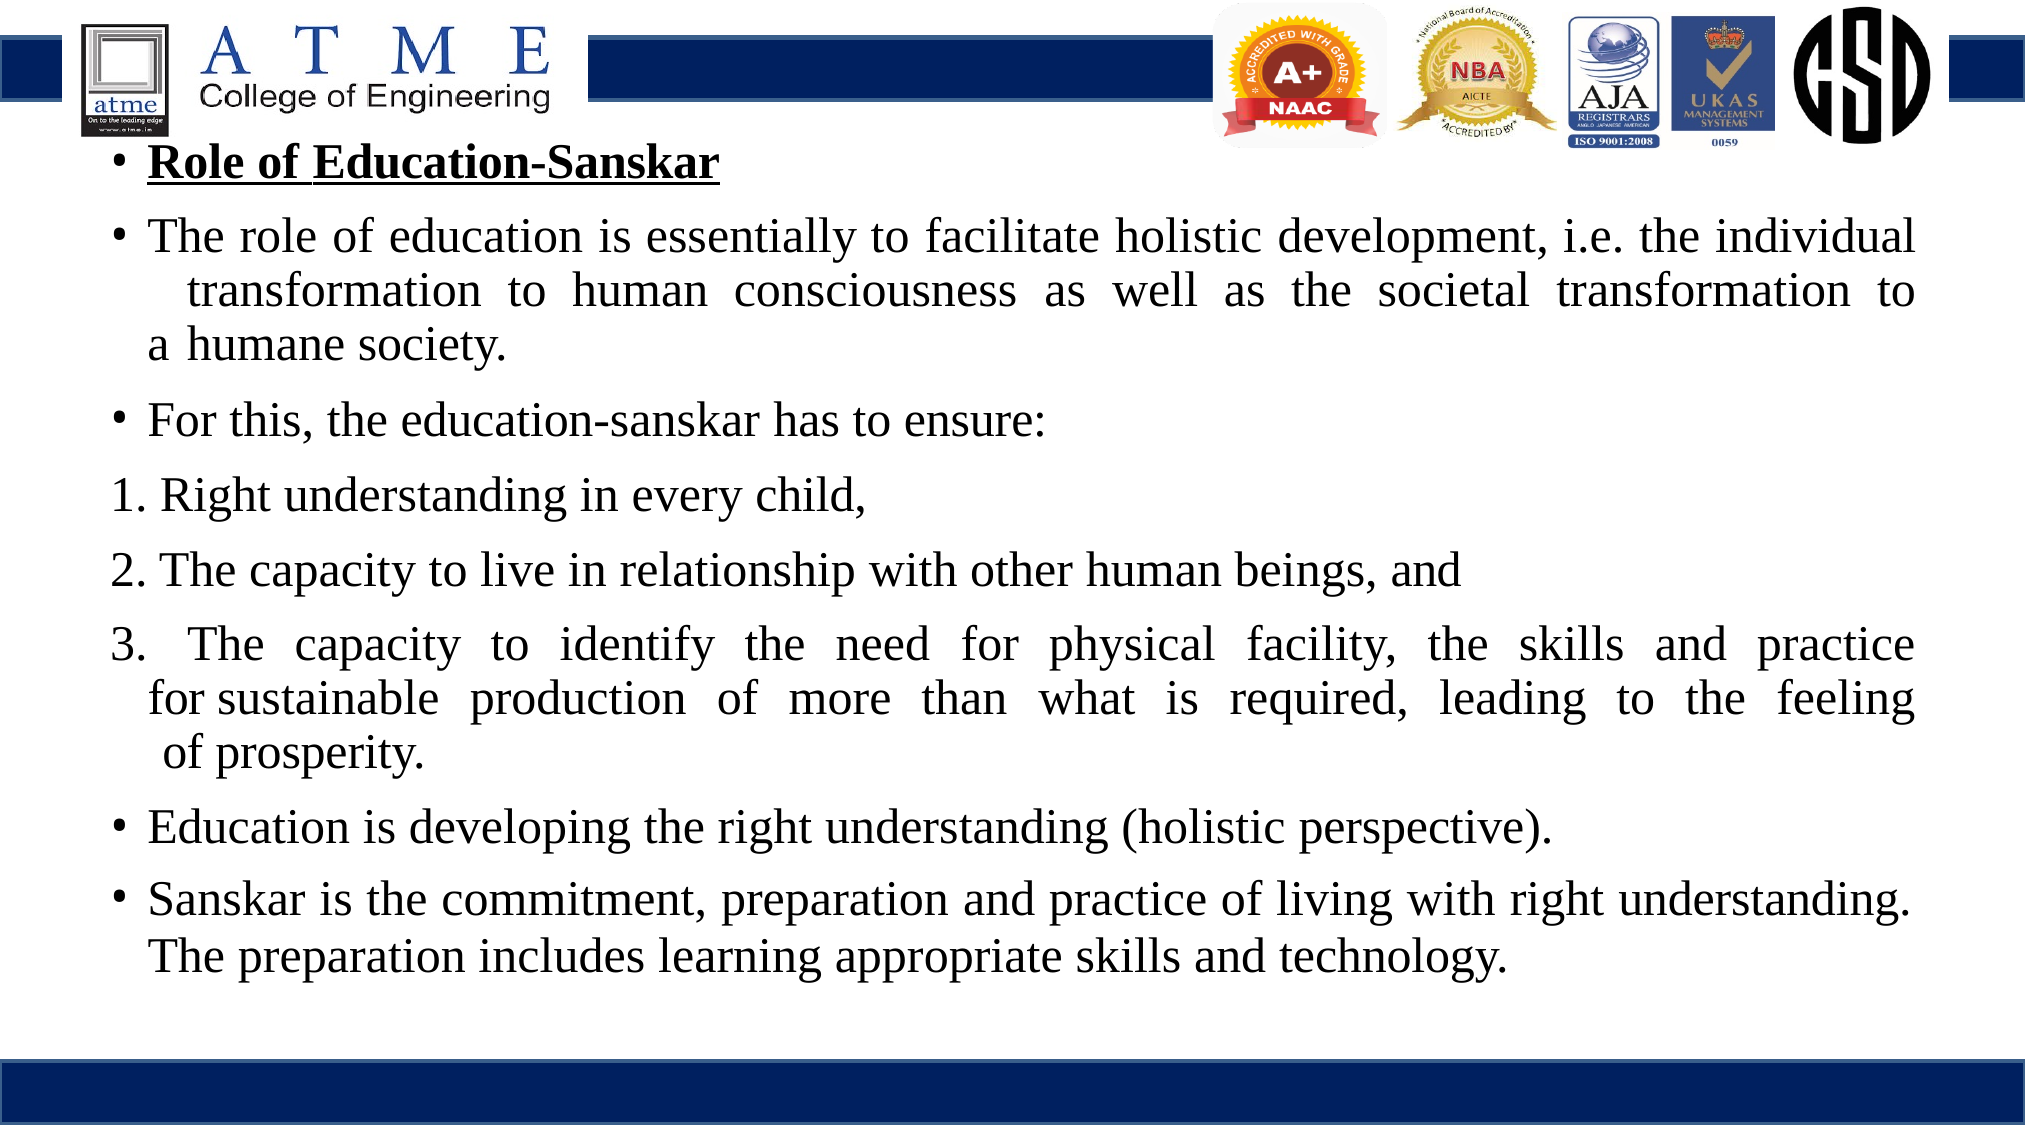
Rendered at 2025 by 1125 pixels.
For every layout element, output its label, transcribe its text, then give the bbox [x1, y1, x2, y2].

picture [62, 0, 588, 157]
picture [1212, 0, 1949, 150]
text_box Role of Education-Sanskar The role of education is essentially to facilitate holistic development, i.e. the individual transformation to human consciousness as well as the societal transformation to a humane society. For this, the education-sanskar has to ensure: Right understanding in every child, The capacity to live in relationship with other human beings, and The capacity to identify the need for physical facility, the skills and practice for sustainable production of more than what is required, leading to the feeling of prosperity. Education is developing the right understanding (holistic perspective). Sanskar is the commitment, preparation and practice of living with right understanding. The preparation includes learning appropriate skills and technology. [107, 112, 1917, 983]
